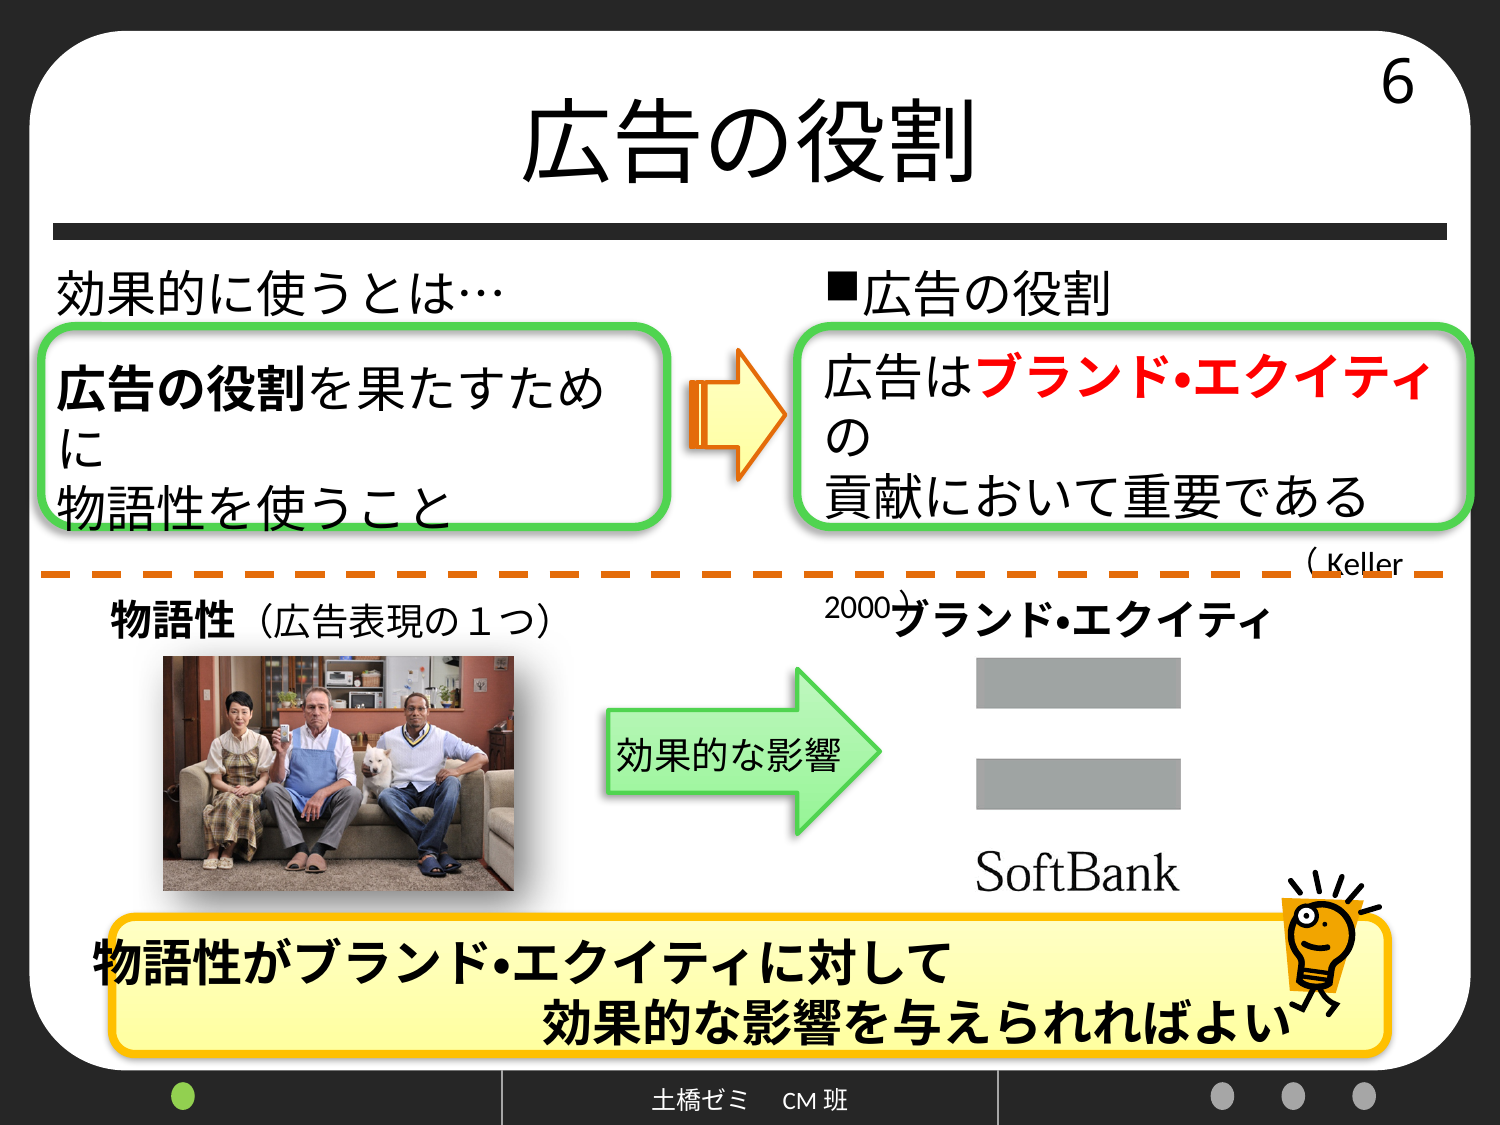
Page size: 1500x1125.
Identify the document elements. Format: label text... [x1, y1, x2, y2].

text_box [796, 255, 1500, 536]
slide_number 6 [1080, 53, 1431, 114]
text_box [903, 585, 1263, 867]
footer 土橋ゼミ CM班 [512, 1069, 988, 1125]
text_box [111, 869, 1389, 1061]
text_box 効果的に使うとは… [41, 255, 585, 325]
text_box [689, 347, 788, 482]
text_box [111, 585, 574, 868]
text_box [602, 668, 881, 835]
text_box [41, 325, 668, 528]
title 広告の役割 [75, 45, 1425, 233]
